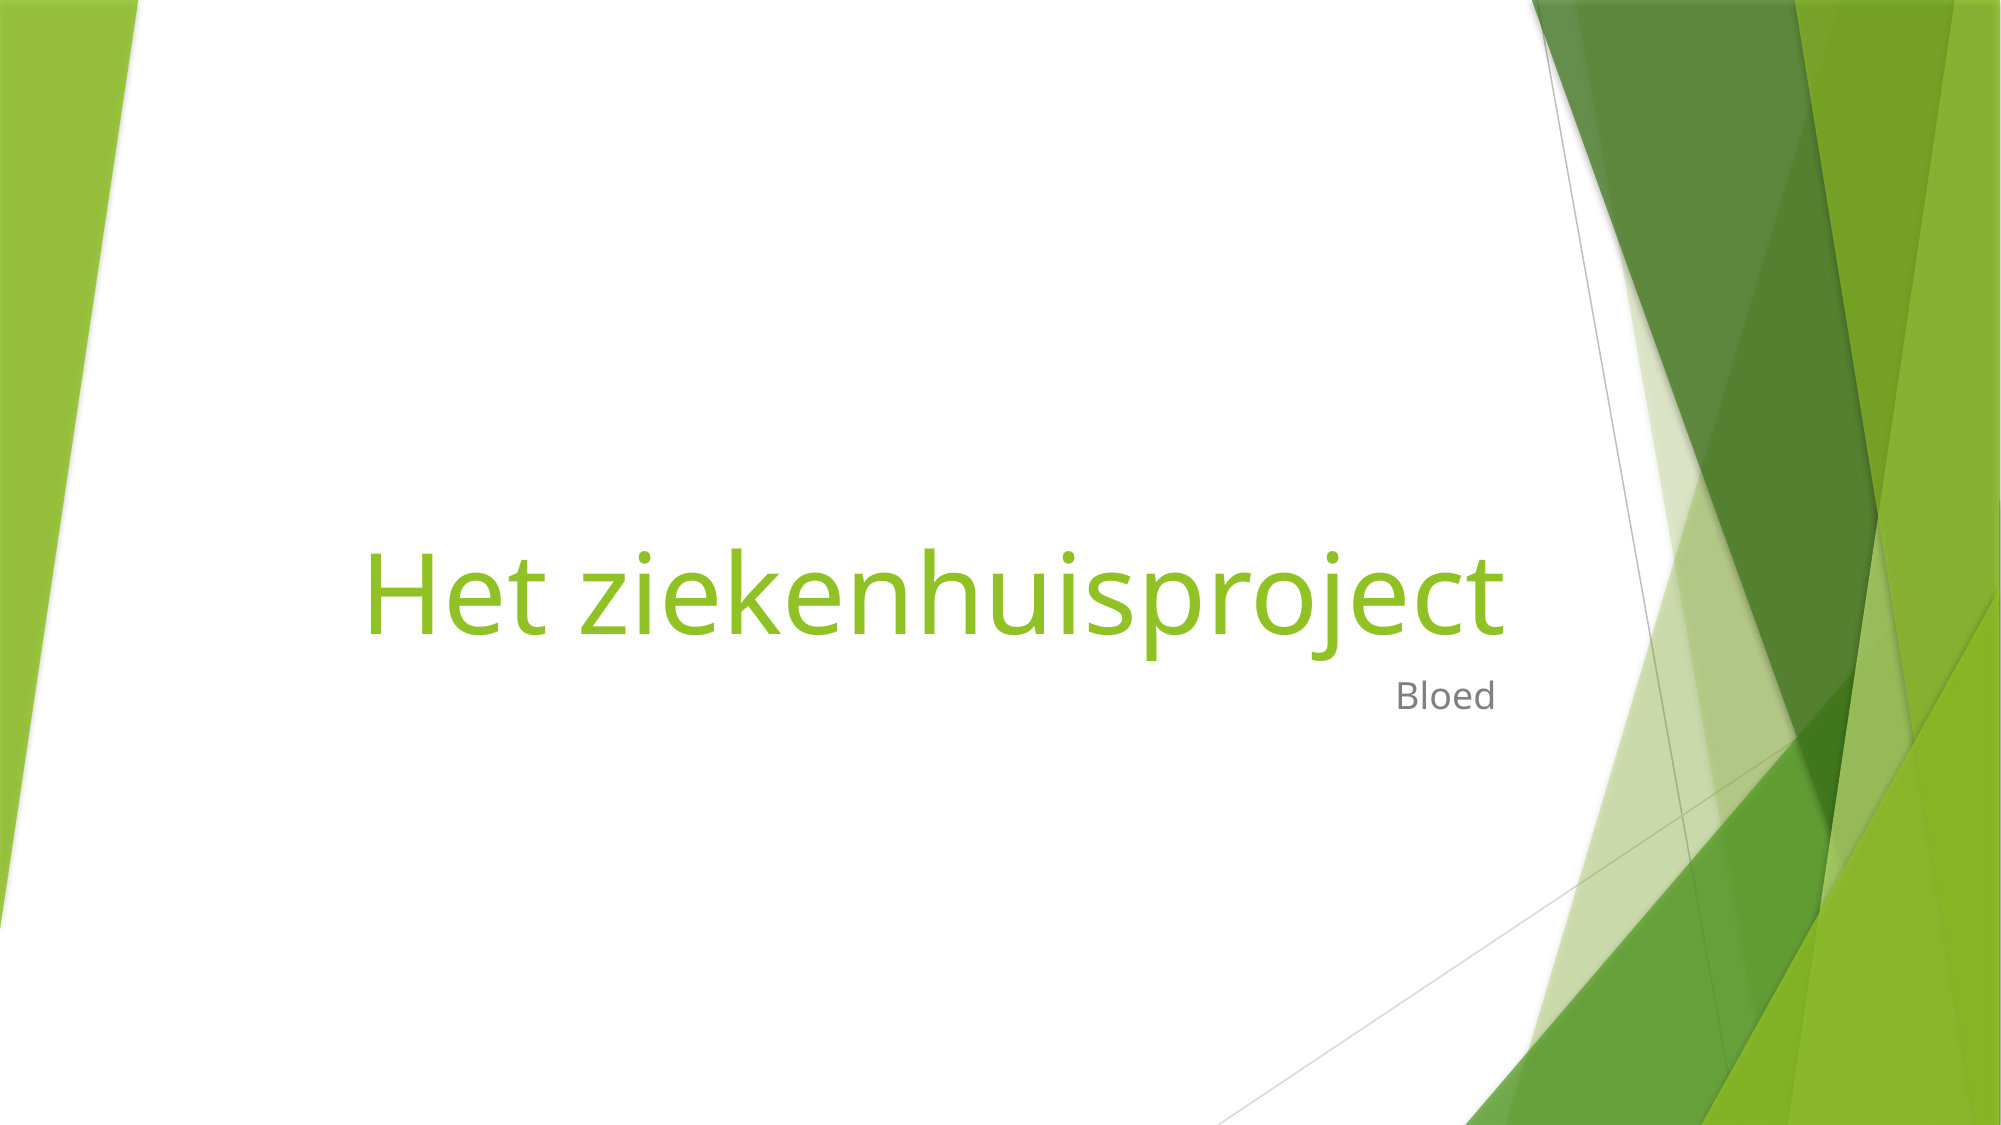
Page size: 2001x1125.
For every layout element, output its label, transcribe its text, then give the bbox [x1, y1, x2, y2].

title Het ziekenhuisproject [247, 394, 1522, 664]
subtitle Bloed [247, 664, 1522, 845]
